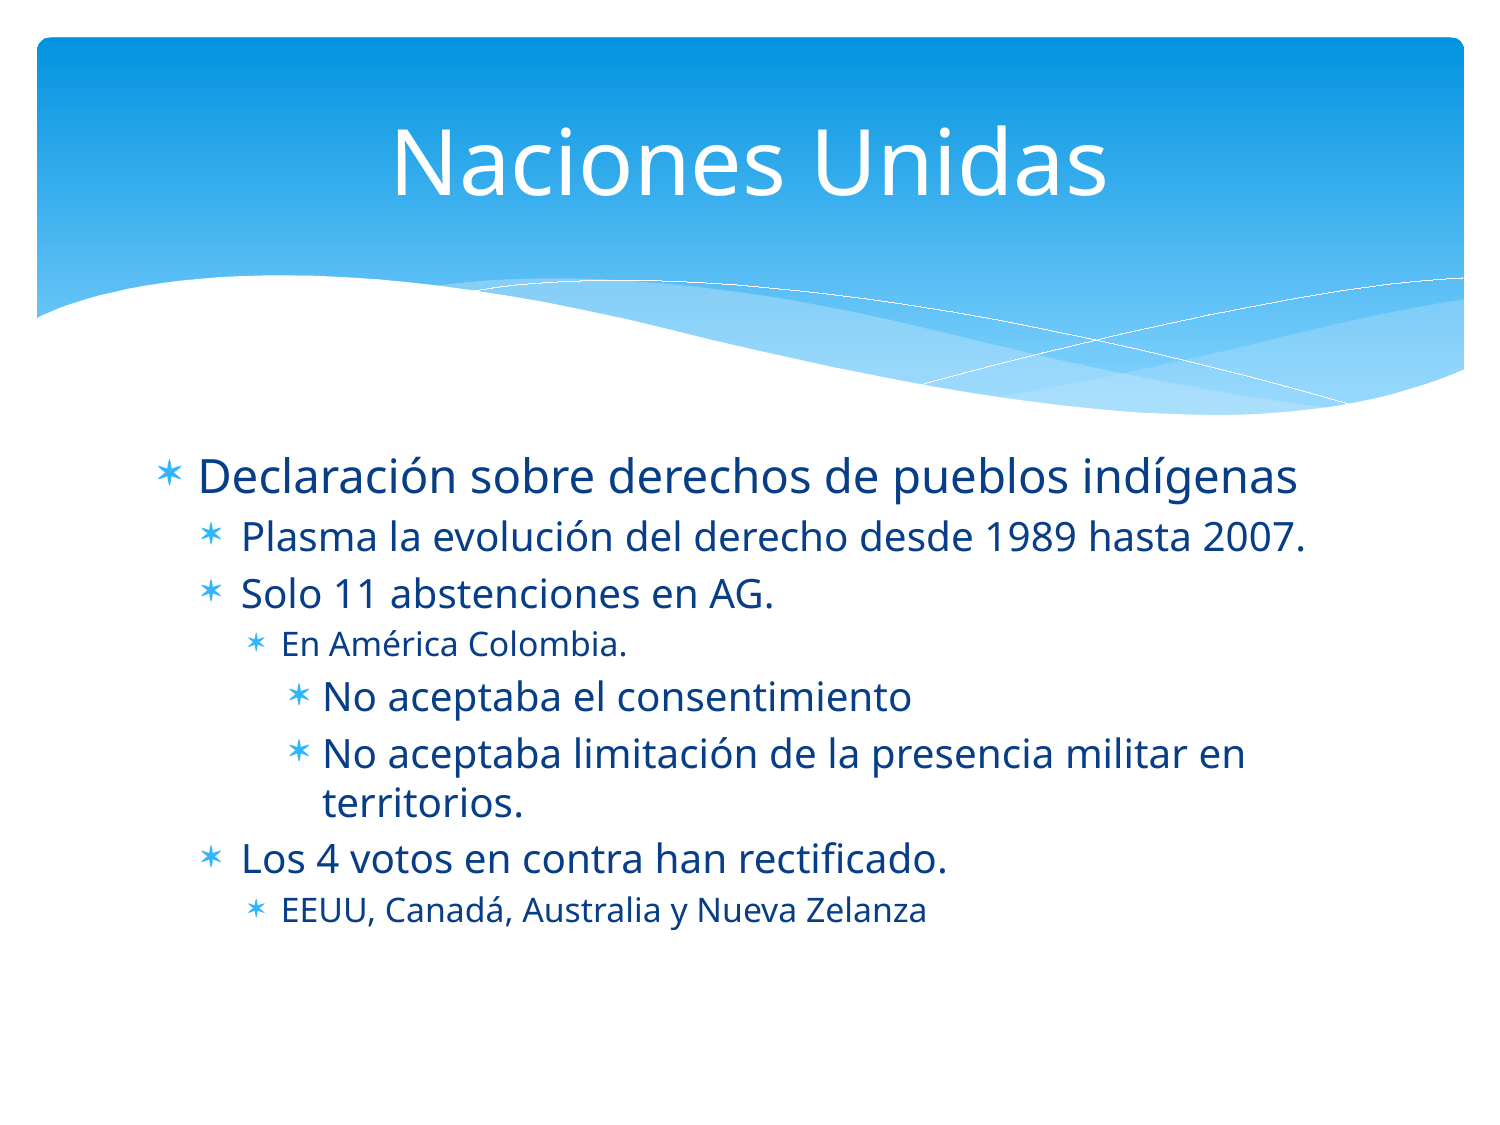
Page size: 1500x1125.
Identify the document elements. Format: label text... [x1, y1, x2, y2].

title Naciones Unidas [75, 55, 1425, 261]
list Declaración sobre derechos de pueblos indígenas Plasma la evolución del derecho desde 1989 hasta 2007. Solo 11 abstenciones en AG. En América Colombia. No aceptaba el consentimiento No aceptaba limitación de la presencia militar en territorios. Los 4 votos en contra han rectificado. EEUU, Canadá, Australia y Nueva Zelanza [143, 438, 1359, 1005]
